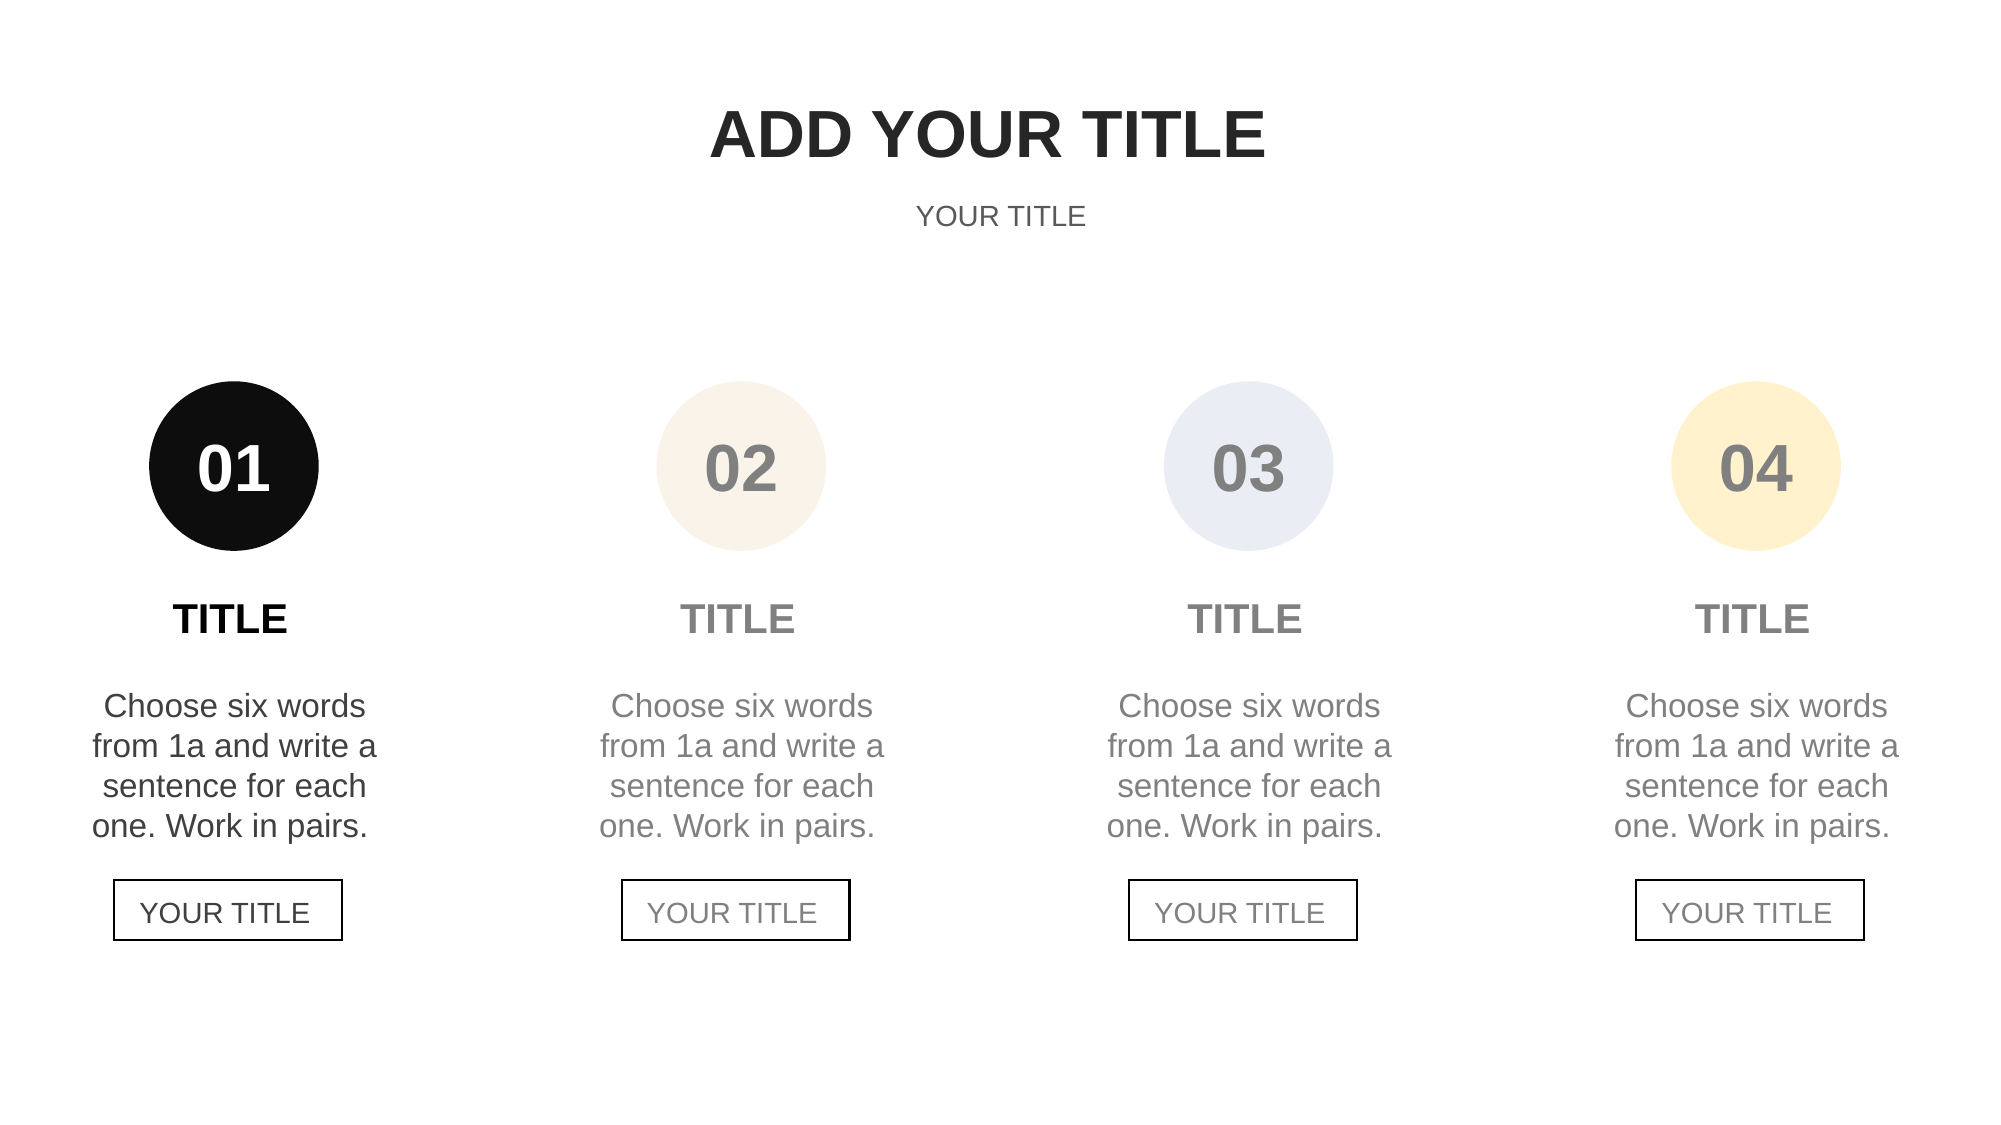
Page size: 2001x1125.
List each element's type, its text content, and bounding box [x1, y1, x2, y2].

text_box YOUR TITLE [900, 189, 1111, 240]
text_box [1087, 381, 1413, 940]
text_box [72, 381, 398, 940]
text_box ADD YOUR TITLE [693, 83, 1317, 179]
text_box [1594, 381, 1920, 940]
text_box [579, 381, 905, 940]
